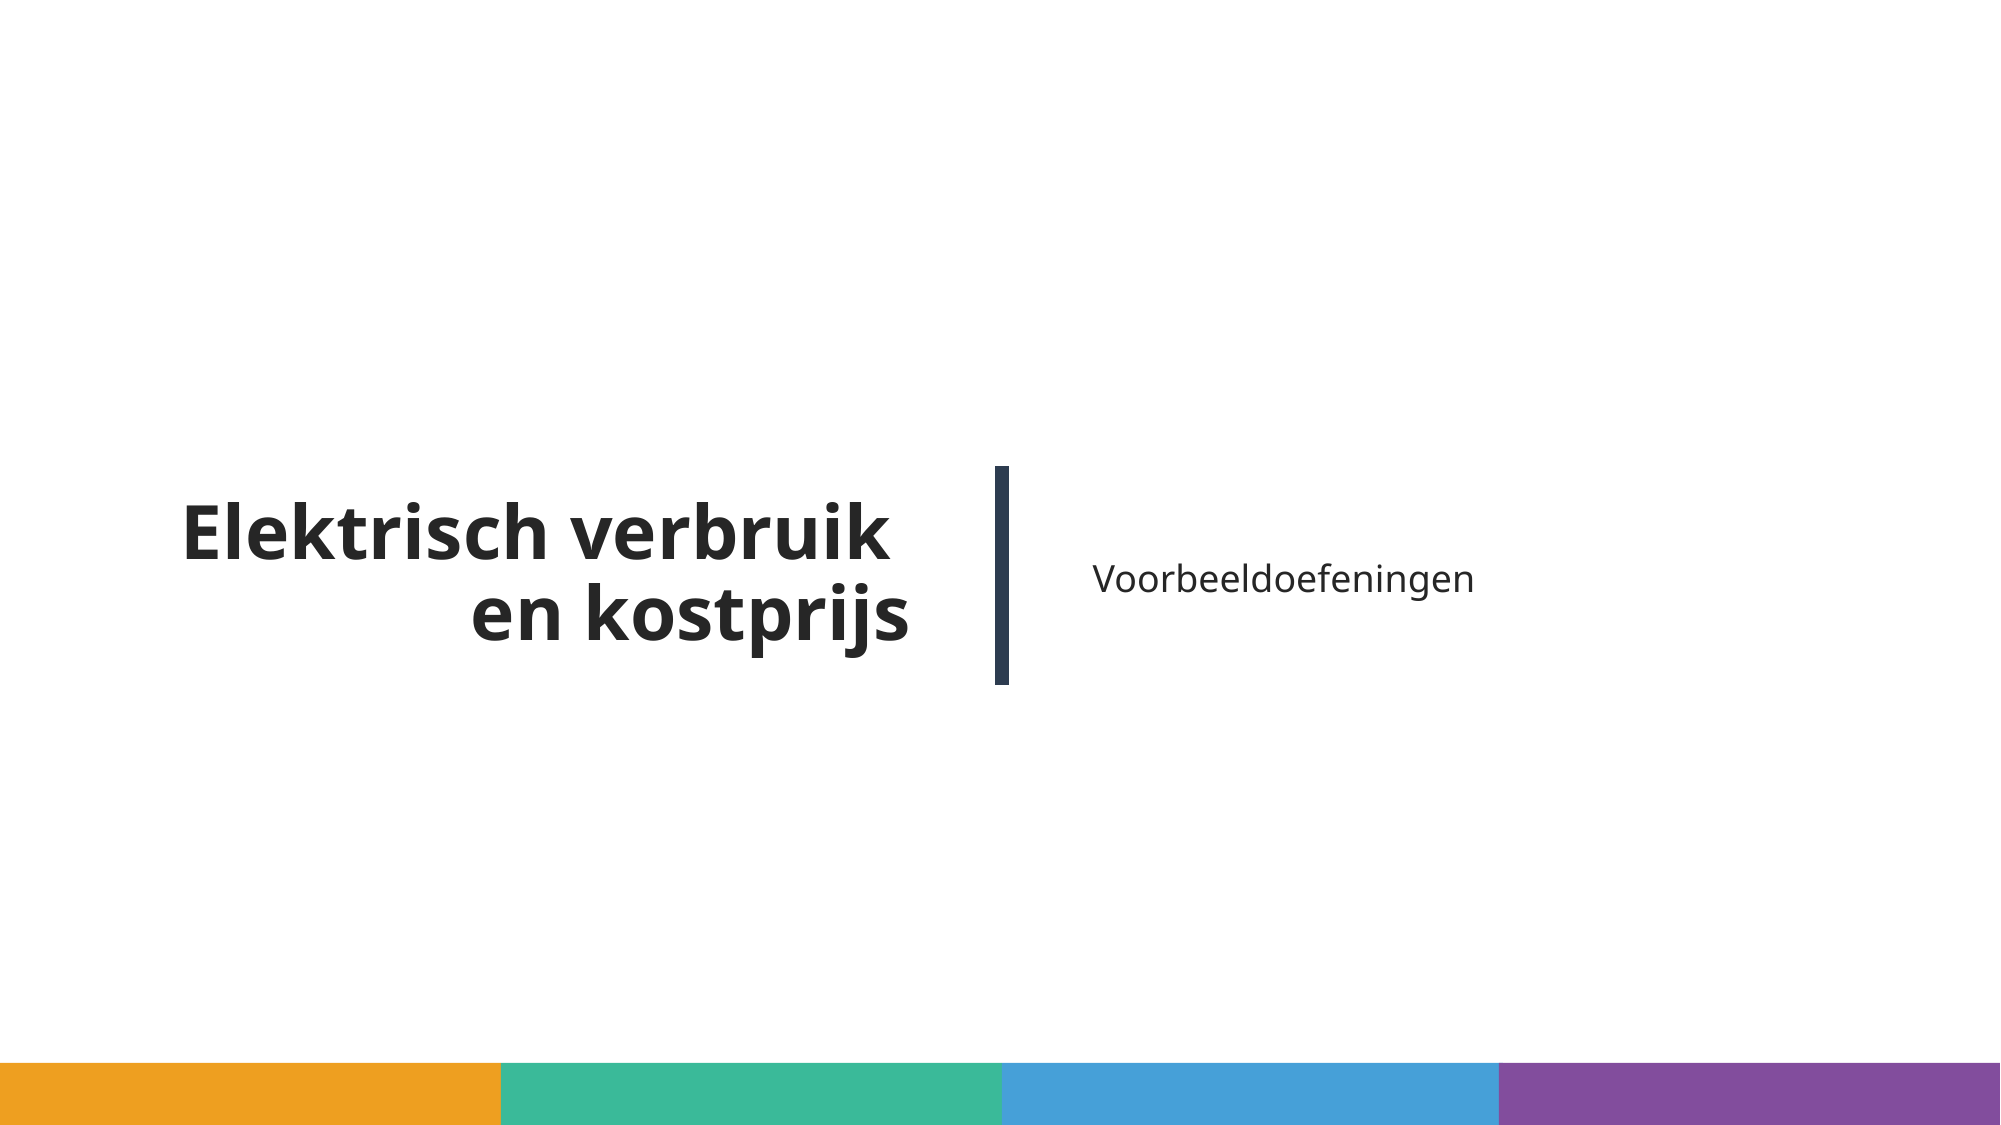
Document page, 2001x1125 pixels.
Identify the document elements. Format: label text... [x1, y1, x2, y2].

title Elektrisch verbruik en kostprijs [110, 408, 927, 743]
subtitle Voorbeeldoefeningen [1077, 408, 1896, 743]
